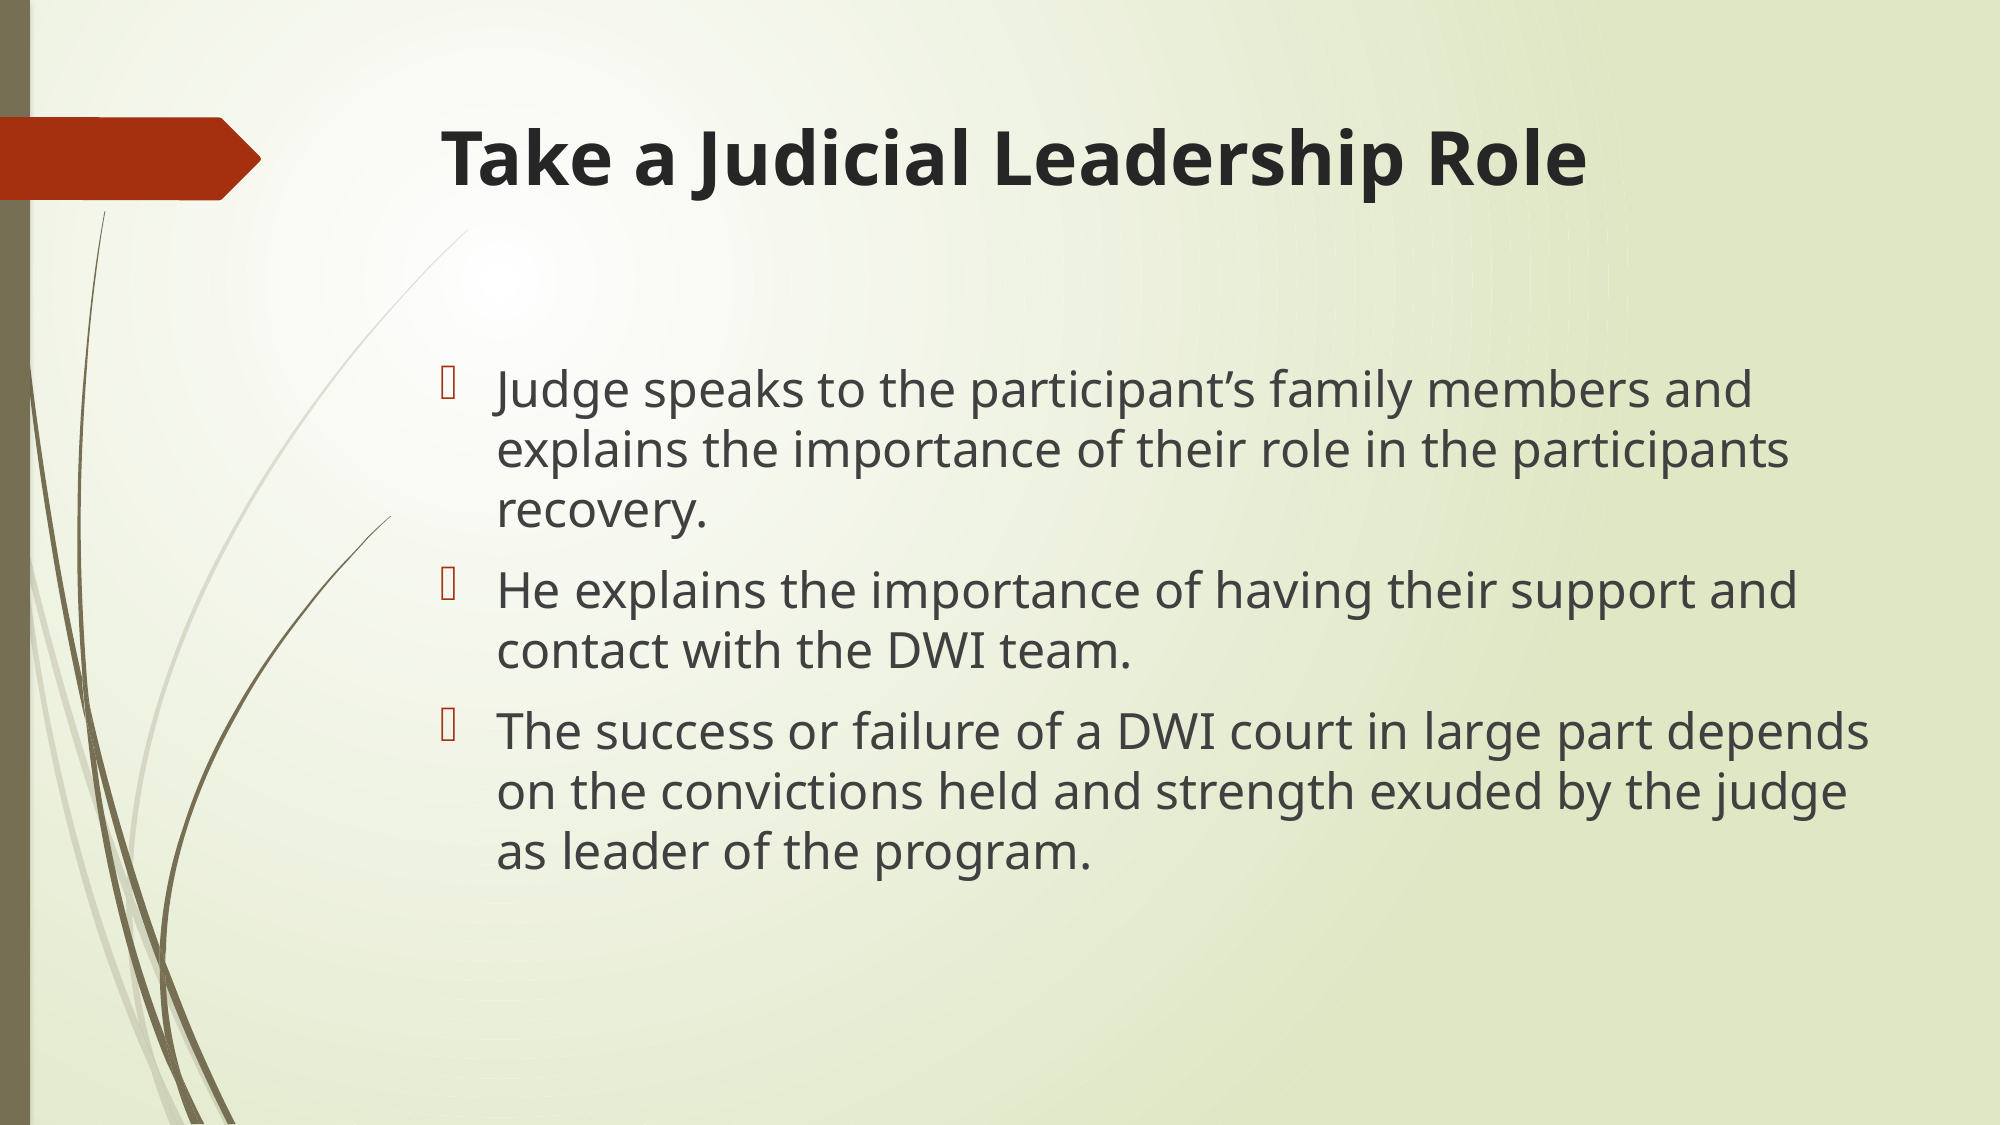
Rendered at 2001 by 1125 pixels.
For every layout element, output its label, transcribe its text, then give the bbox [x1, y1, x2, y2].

list Judge speaks to the participant’s family members and explains the importance of their role in the participants recovery. He explains the importance of having their support and contact with the DWI team. The success or failure of a DWI court in large part depends on the convictions held and strength exuded by the judge as leader of the program. [424, 350, 1888, 1044]
title Take a Judicial Leadership Role [425, 102, 1888, 313]
